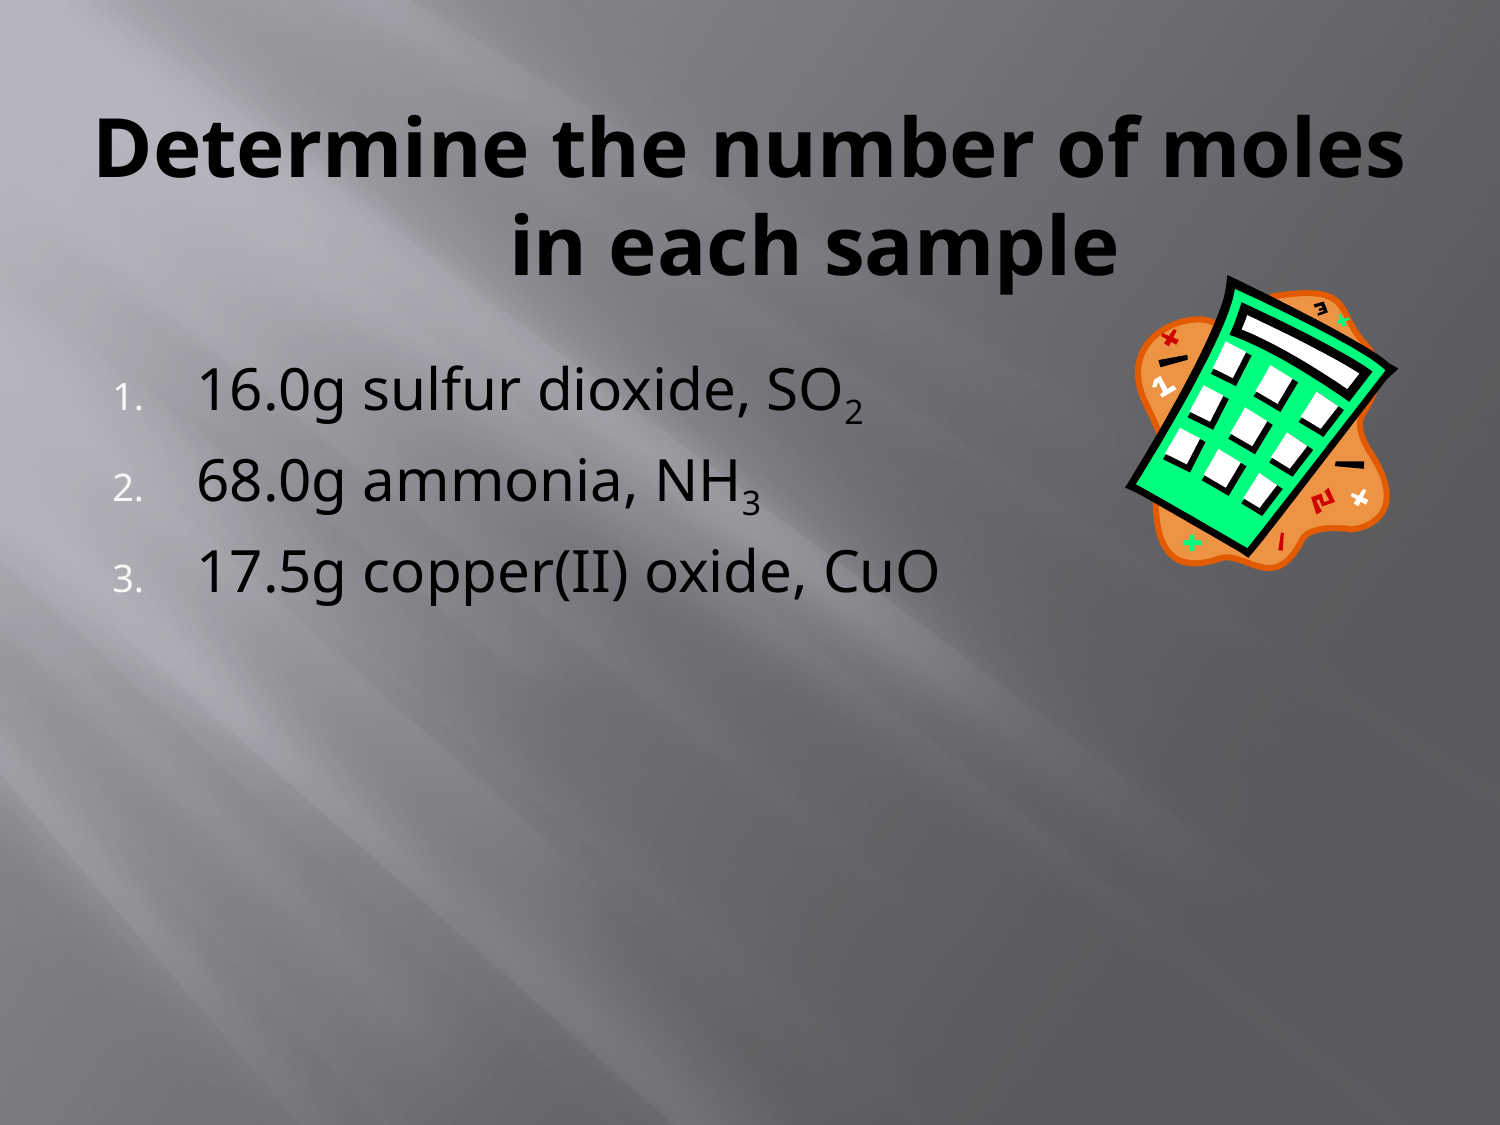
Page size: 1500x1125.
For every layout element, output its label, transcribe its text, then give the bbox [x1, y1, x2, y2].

title Determine the number of moles in each sample [75, 87, 1425, 262]
picture [1124, 274, 1399, 573]
list 16.0g sulfur dioxide, SO2 68.0g ammonia, NH3 17.5g copper(II) oxide, CuO [75, 262, 1425, 1035]
